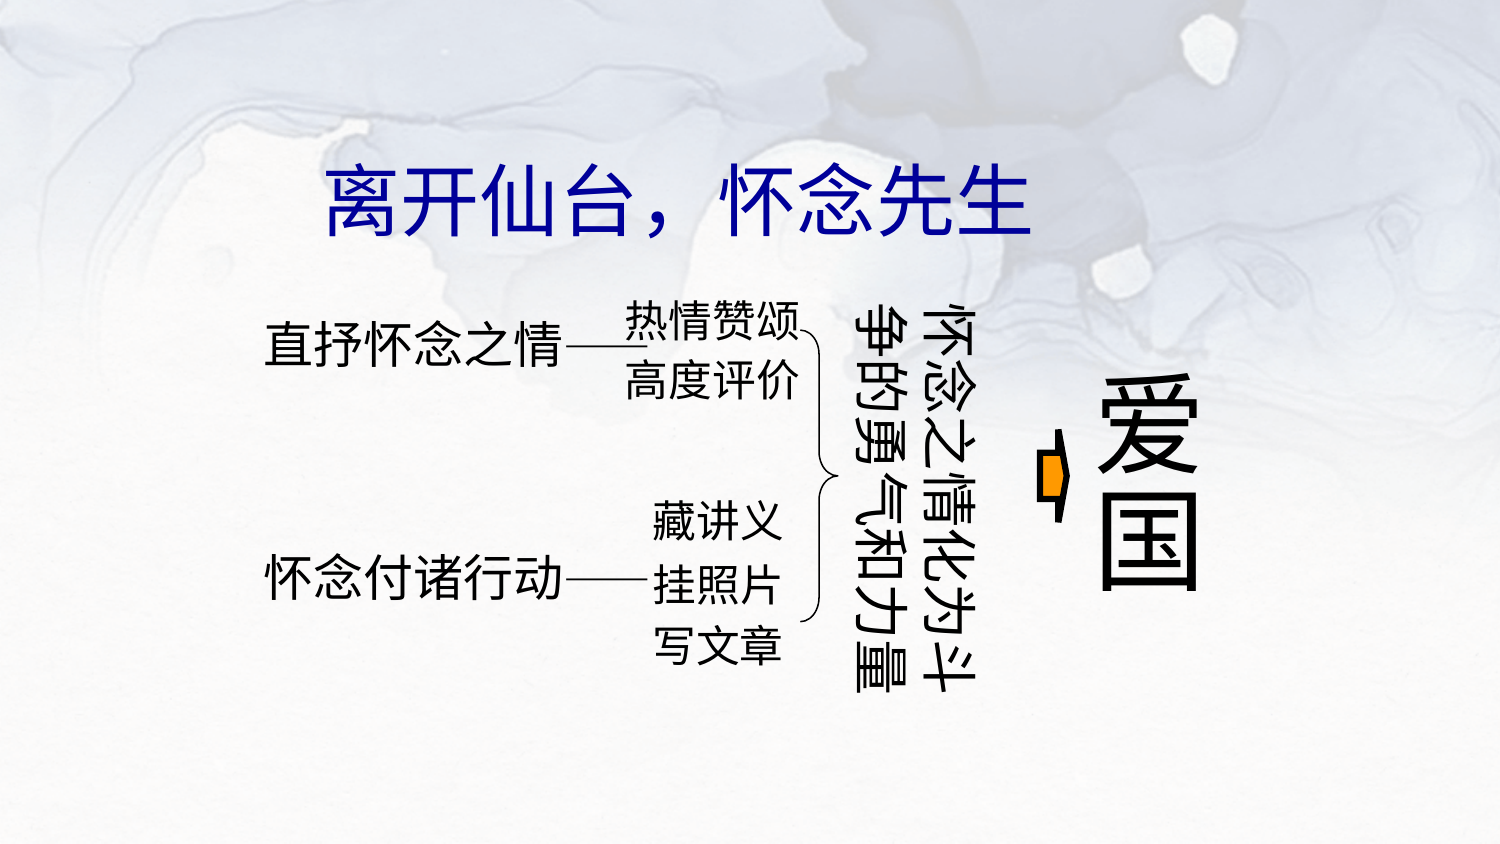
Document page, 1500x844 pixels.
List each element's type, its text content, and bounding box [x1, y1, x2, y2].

text_box 写文章 [640, 613, 801, 678]
text_box 挂照片 [641, 552, 796, 613]
picture [0, 0, 1500, 844]
text_box [1040, 429, 1067, 523]
text_box 怀念之情化为斗 争的勇气和力量 [836, 296, 996, 706]
text_box 热情赞颂 [613, 288, 812, 347]
text_box [800, 330, 836, 622]
text_box 藏讲义 [641, 488, 796, 552]
text_box 高度评价 [613, 347, 800, 411]
text_box 离开仙台，怀念先生 [309, 145, 1046, 252]
text_box 怀念付诸行动—— [252, 540, 641, 613]
text_box 直抒怀念之情—— [252, 307, 613, 379]
text_box 爱 [1082, 348, 1218, 464]
text_box 国 [1082, 464, 1218, 611]
